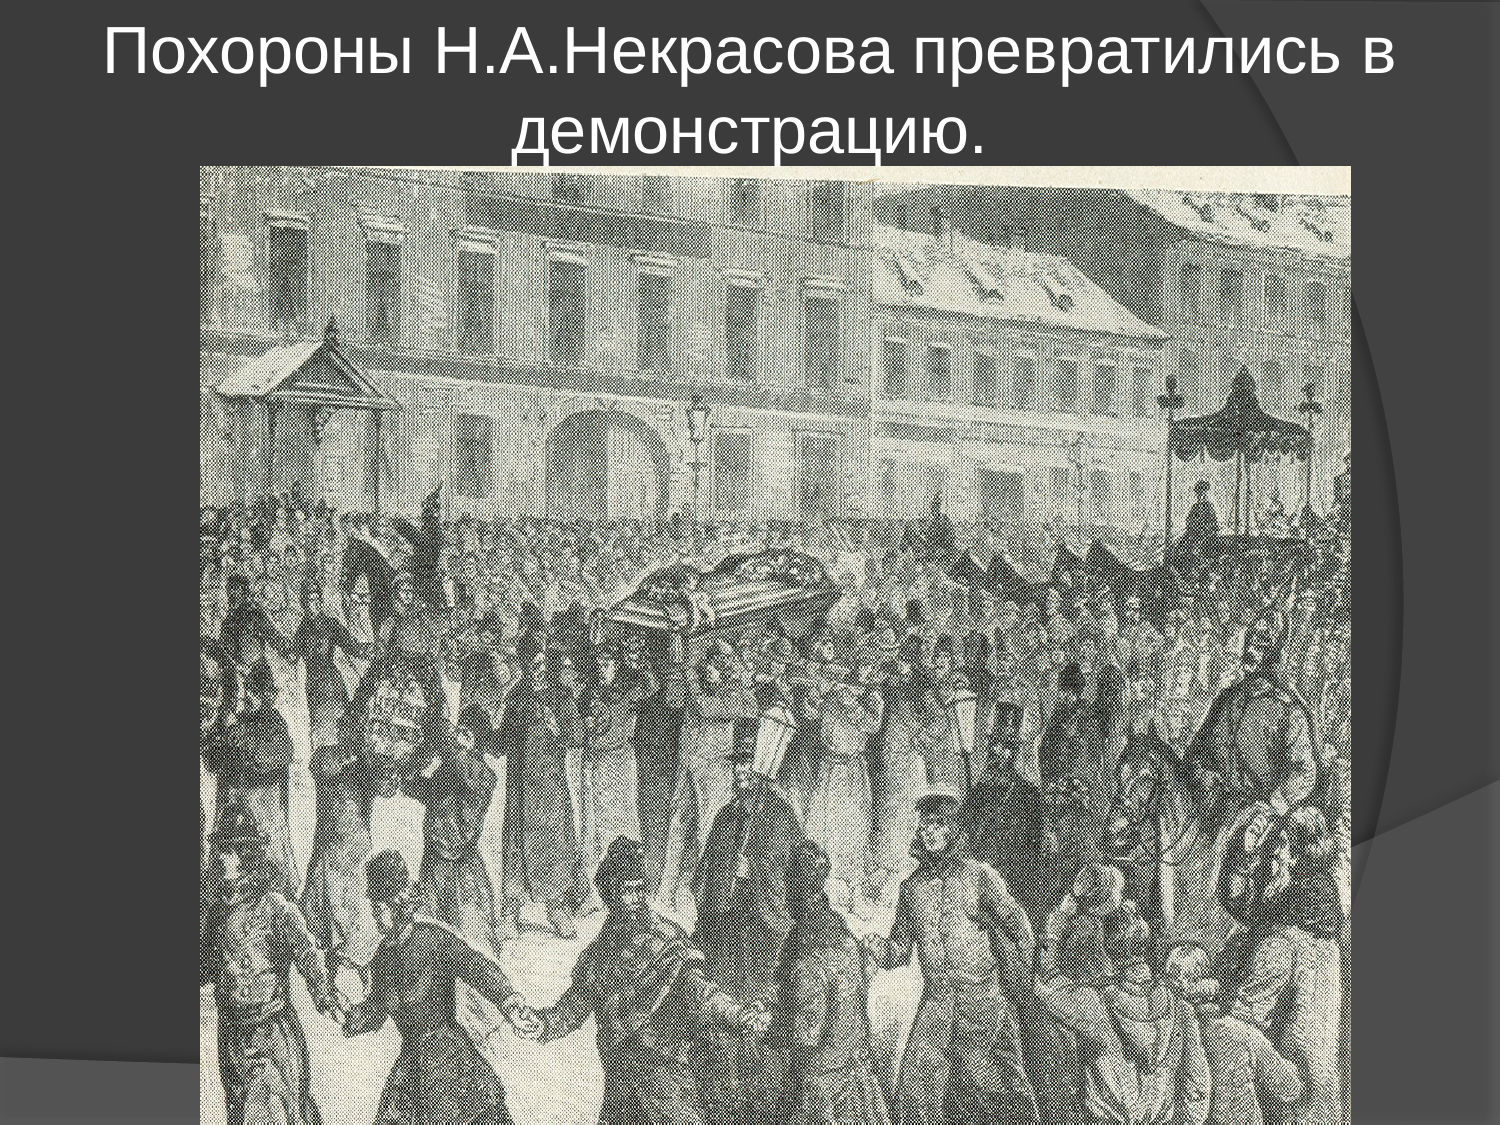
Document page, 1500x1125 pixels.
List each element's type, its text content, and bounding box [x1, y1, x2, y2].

picture [199, 166, 1351, 1125]
text_box Похороны Н.А.Некрасова превратились в демонстрацию. [0, 0, 1500, 175]
